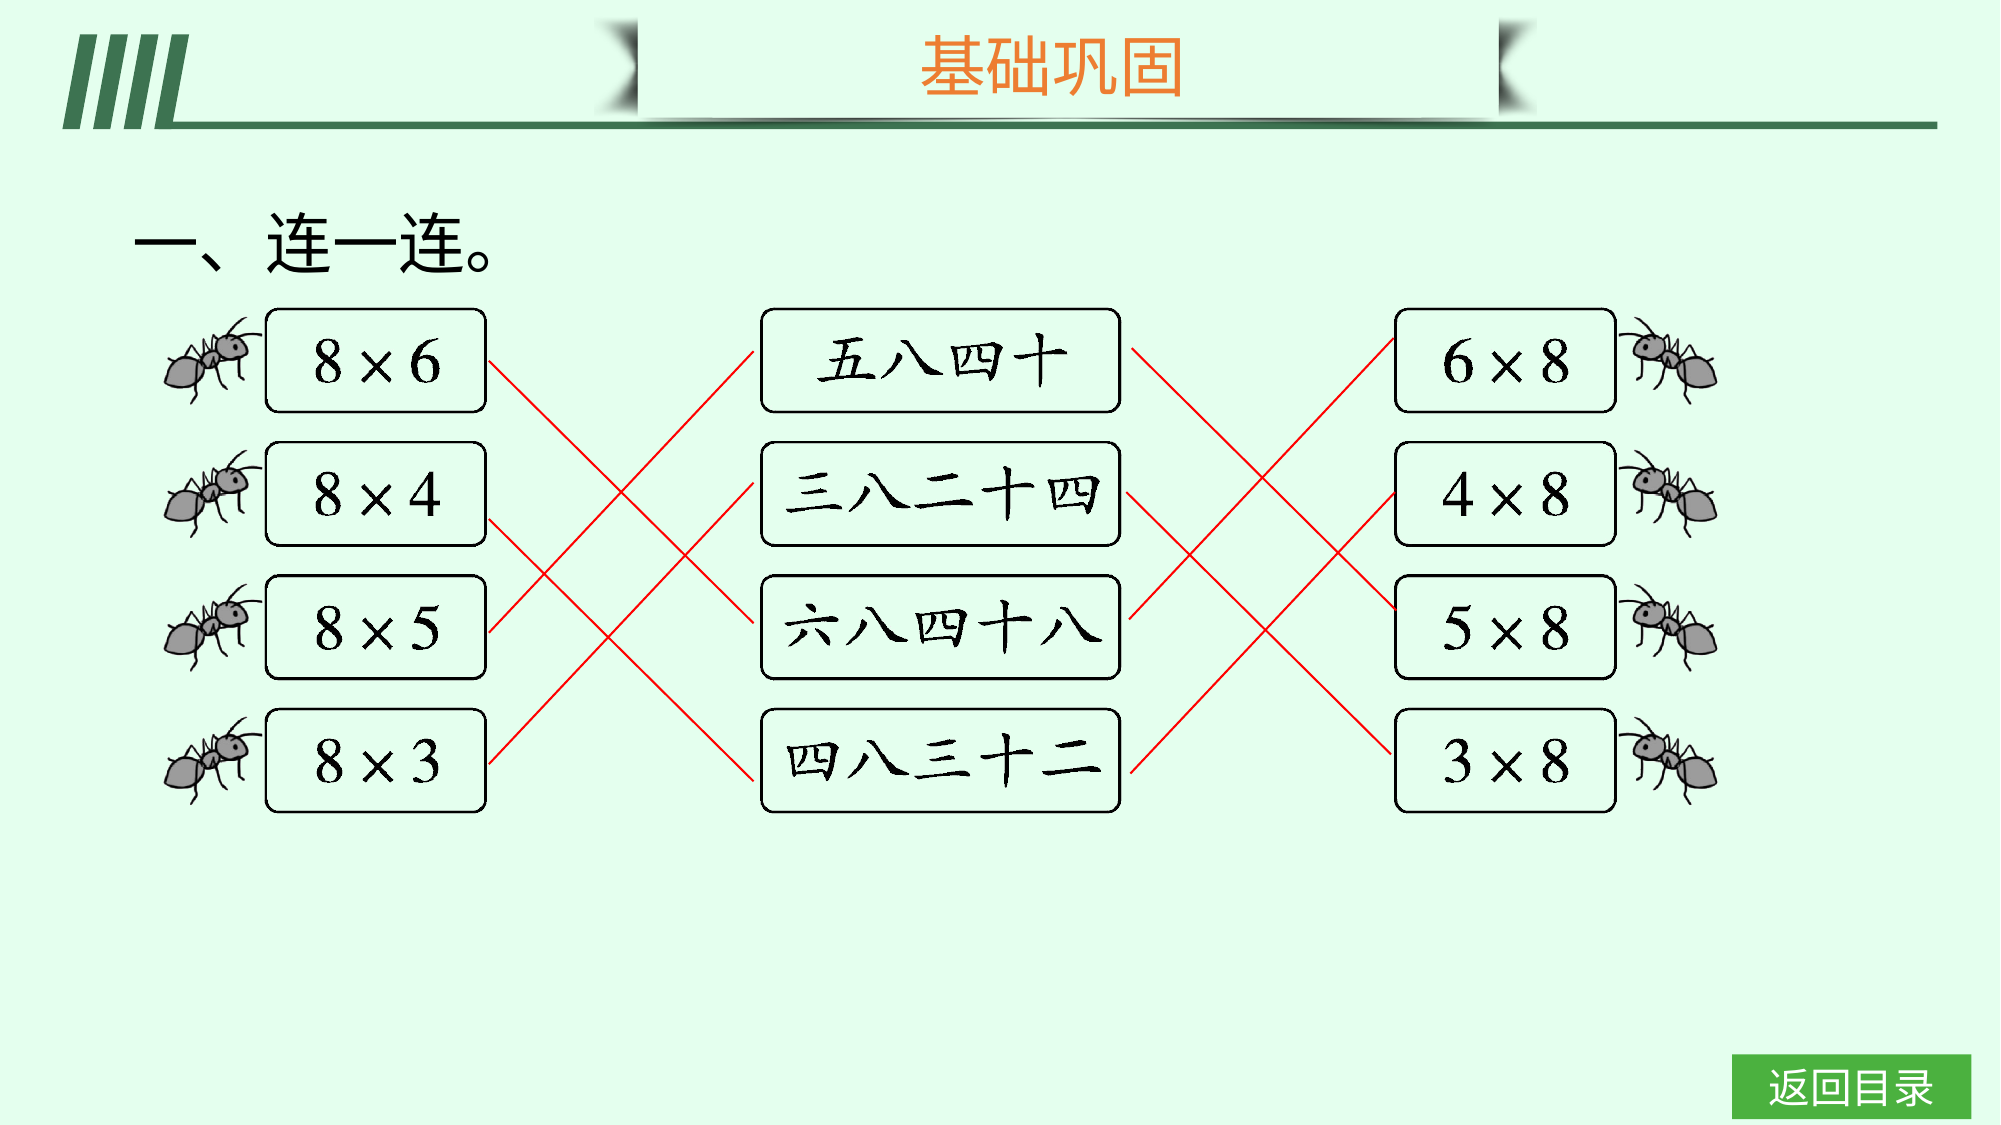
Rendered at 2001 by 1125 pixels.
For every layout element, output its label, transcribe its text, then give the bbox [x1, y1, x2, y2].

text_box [594, 16, 1537, 127]
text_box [488, 482, 754, 765]
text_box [1128, 337, 1394, 620]
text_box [1126, 491, 1130, 755]
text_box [488, 765, 754, 782]
picture [158, 306, 1719, 817]
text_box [1130, 492, 1395, 774]
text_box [62, 34, 1938, 130]
text_box 一、连一连。 [117, 178, 563, 289]
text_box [488, 351, 754, 482]
